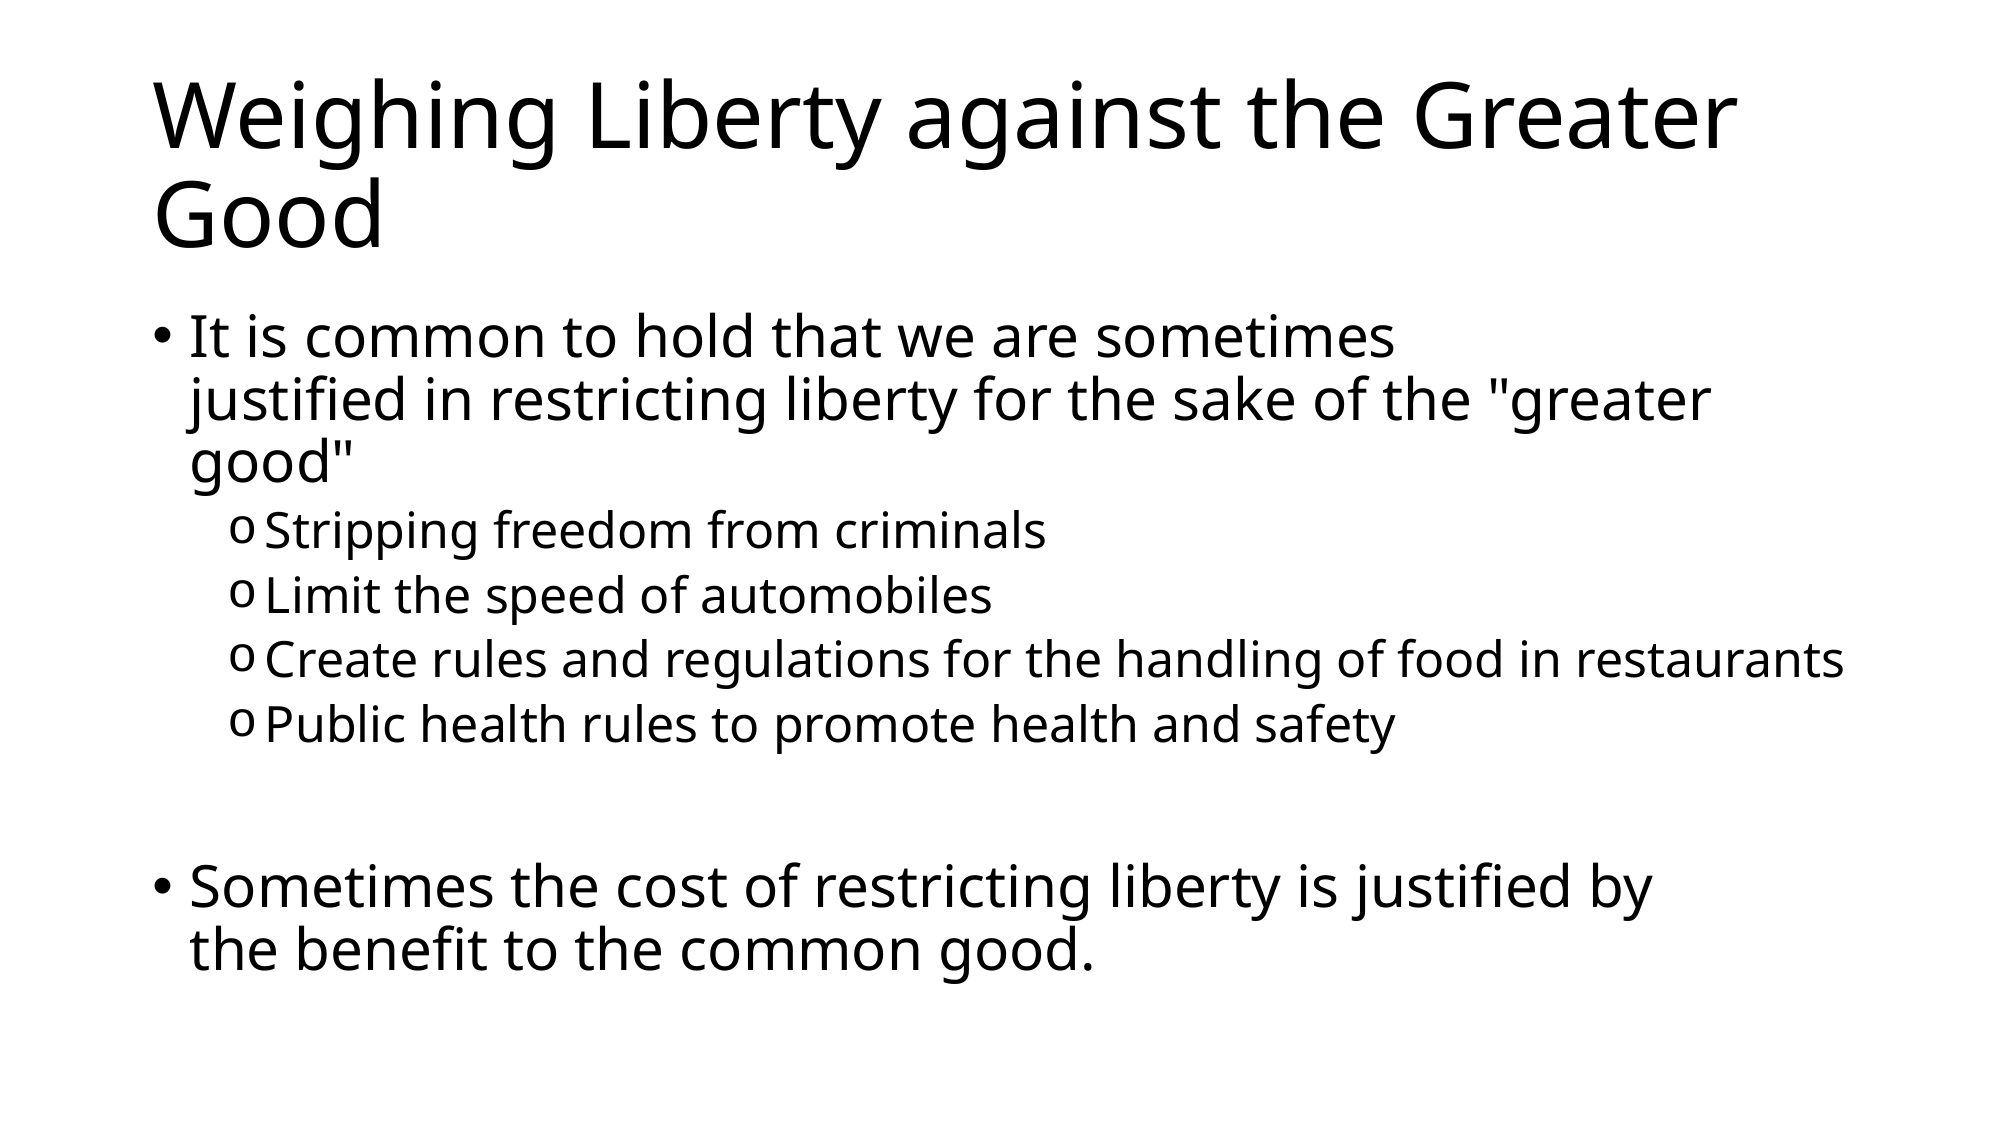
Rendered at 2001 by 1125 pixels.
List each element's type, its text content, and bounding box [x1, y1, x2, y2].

title Weighing Liberty against the Greater Good [137, 59, 1863, 278]
list It is common to hold that we are sometimes justified in restricting liberty for the sake of the "greater good" Stripping freedom from criminals Limit the speed of automobiles Create rules and regulations for the handling of food in restaurants Public health rules to promote health and safety Sometimes the cost of restricting liberty is justified by the benefit to the common good. [137, 299, 1863, 1014]
